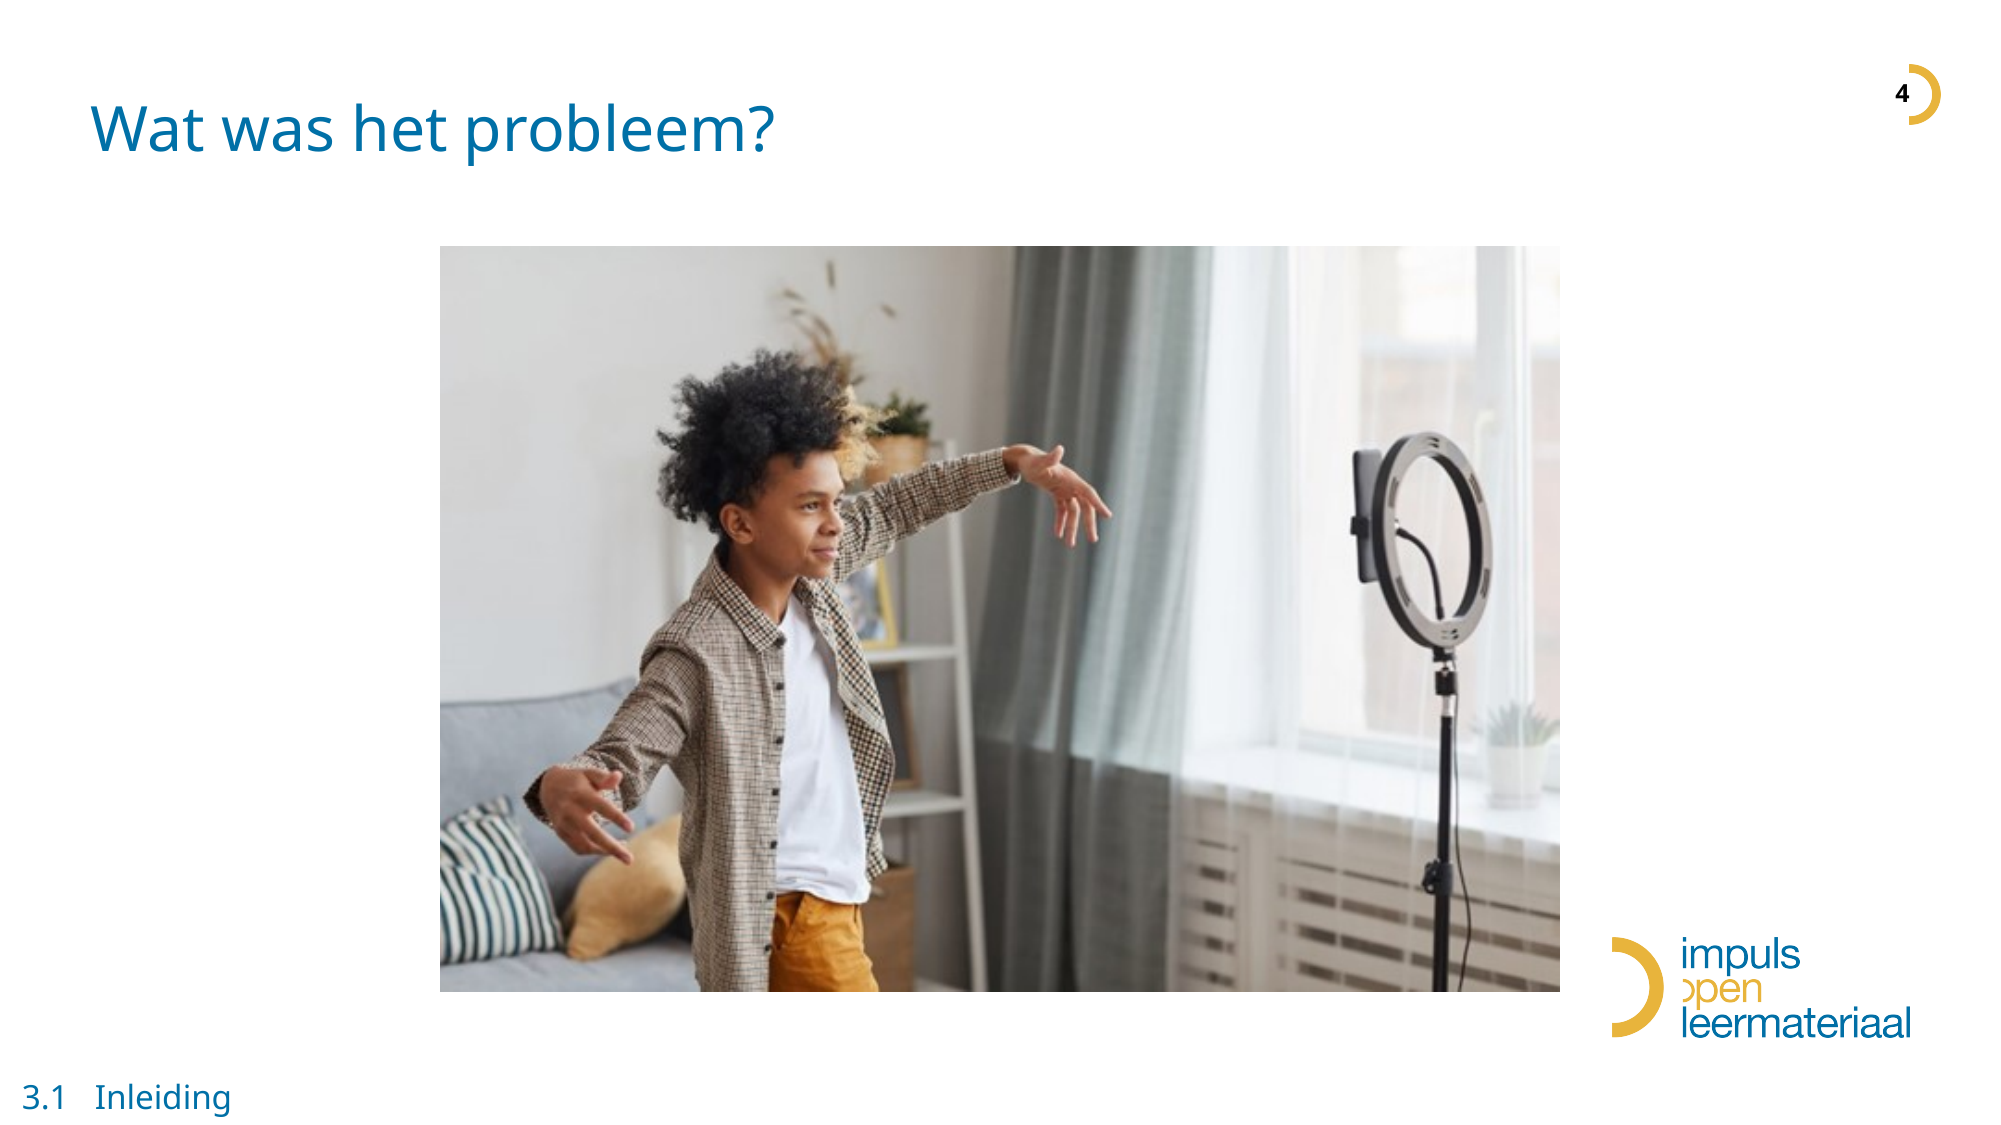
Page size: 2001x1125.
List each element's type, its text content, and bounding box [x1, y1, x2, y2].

picture [1822, 1018, 1833, 1023]
picture [1612, 937, 1910, 1038]
title Wat was het probleem? [90, 89, 1910, 247]
text_box 3.1 Inleiding [21, 1076, 348, 1116]
picture [1787, 1027, 1797, 1034]
picture [1766, 1018, 1775, 1038]
picture [1694, 1028, 1716, 1038]
picture [1865, 1027, 1875, 1034]
picture [1845, 1019, 1853, 1038]
picture [1717, 1018, 1727, 1023]
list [440, 246, 1560, 992]
picture [1909, 64, 1941, 125]
picture [1695, 1018, 1705, 1023]
picture [1887, 1027, 1897, 1034]
picture [1752, 1018, 1761, 1038]
